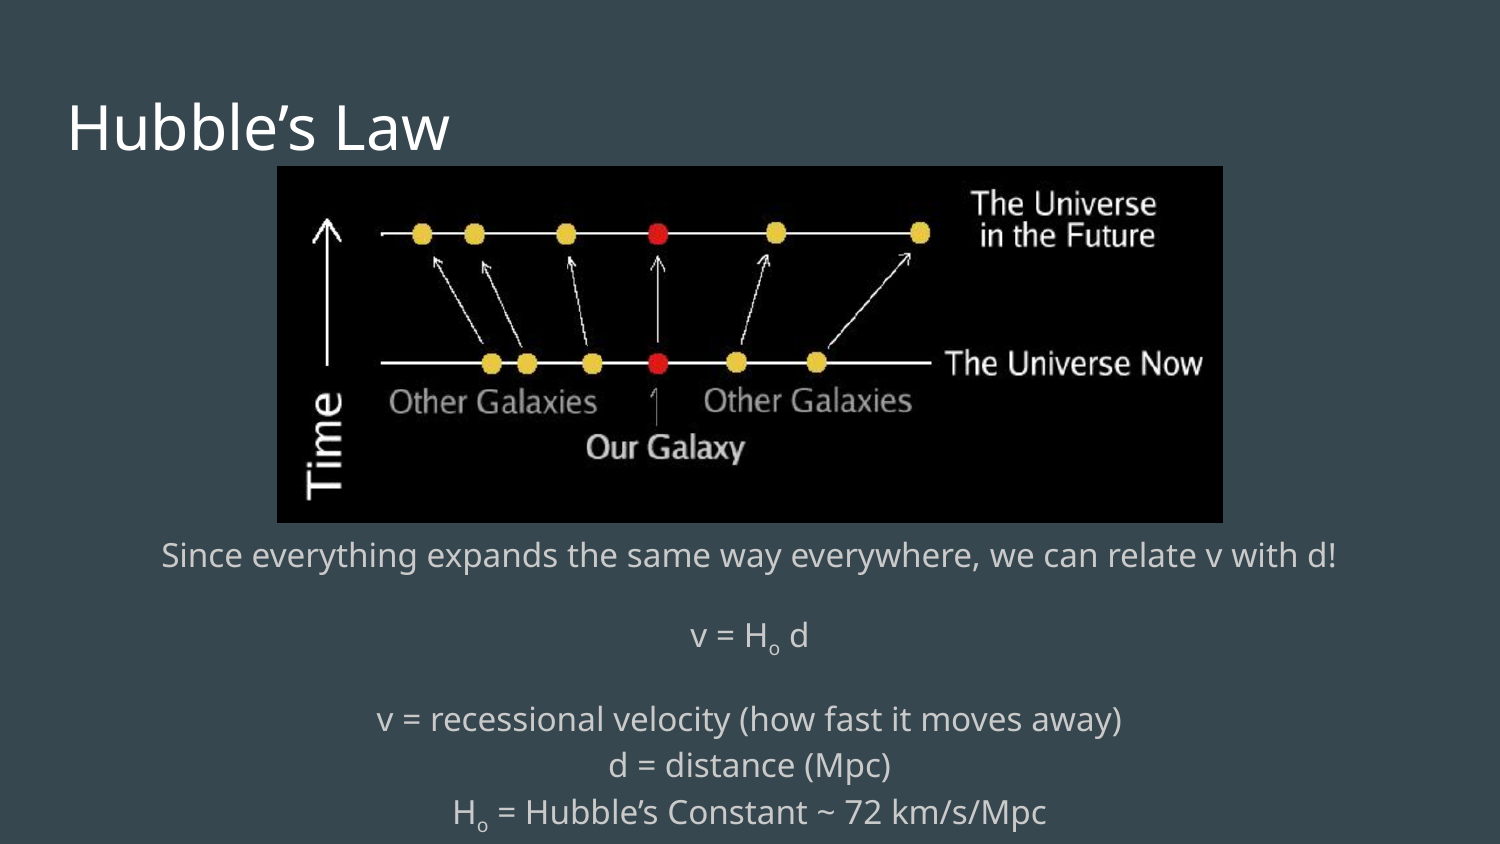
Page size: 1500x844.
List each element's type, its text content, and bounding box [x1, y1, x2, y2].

picture [277, 166, 1223, 524]
list Since everything expands the same way everywhere, we can relate v with d! v = Ho d v = recessional velocity (how fast it moves away) d = distance (Mpc) Ho = Hubble’s Constant ~ 72 km/s/Mpc [51, 512, 1449, 778]
title Hubble’s Law [51, 72, 1449, 167]
